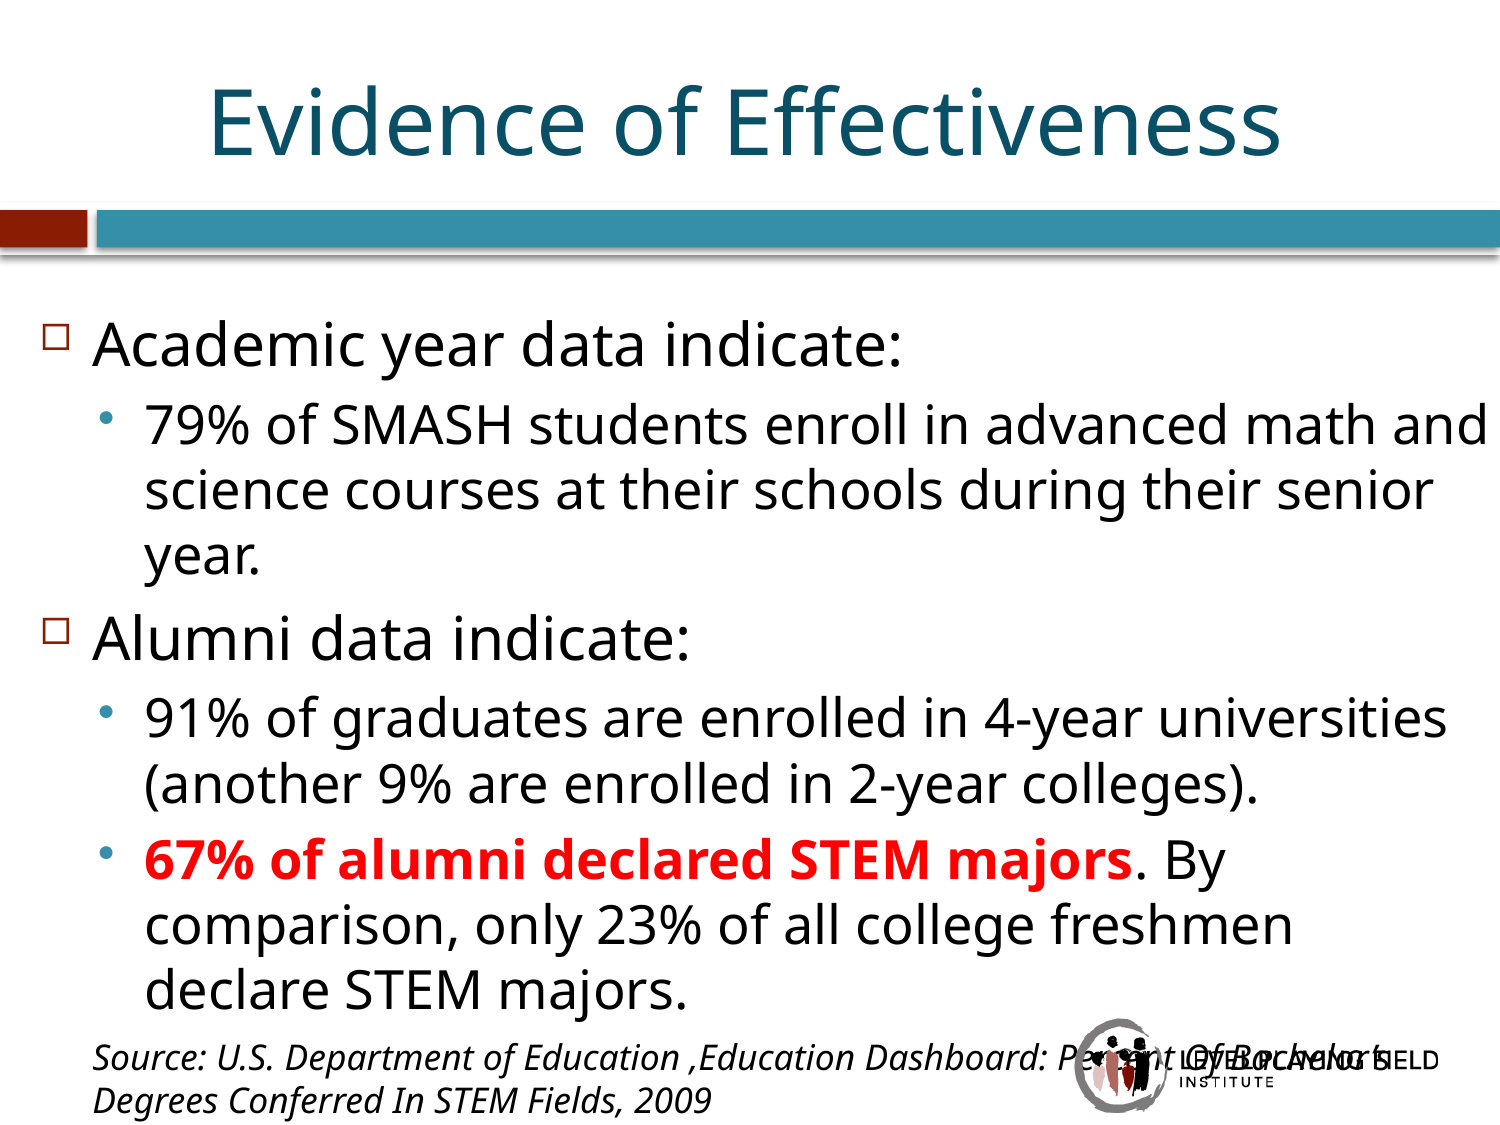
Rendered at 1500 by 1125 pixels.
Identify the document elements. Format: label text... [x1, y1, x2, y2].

list Academic year data indicate: 79% of SMASH students enroll in advanced math and science courses at their schools during their senior year. Alumni data indicate: 91% of graduates are enrolled in 4-year universities (another 9% are enrolled in 2-year colleges). 67% of alumni declared STEM majors. By comparison, only 23% of all college freshmen declare STEM majors. Source: U.S. Department of Education ,Education Dashboard: Percent Of Bachelor’s Degrees Conferred In STEM Fields, 2009 [24, 298, 1500, 1125]
picture [1074, 1018, 1439, 1113]
title Evidence of Effectiveness [100, 37, 1438, 200]
